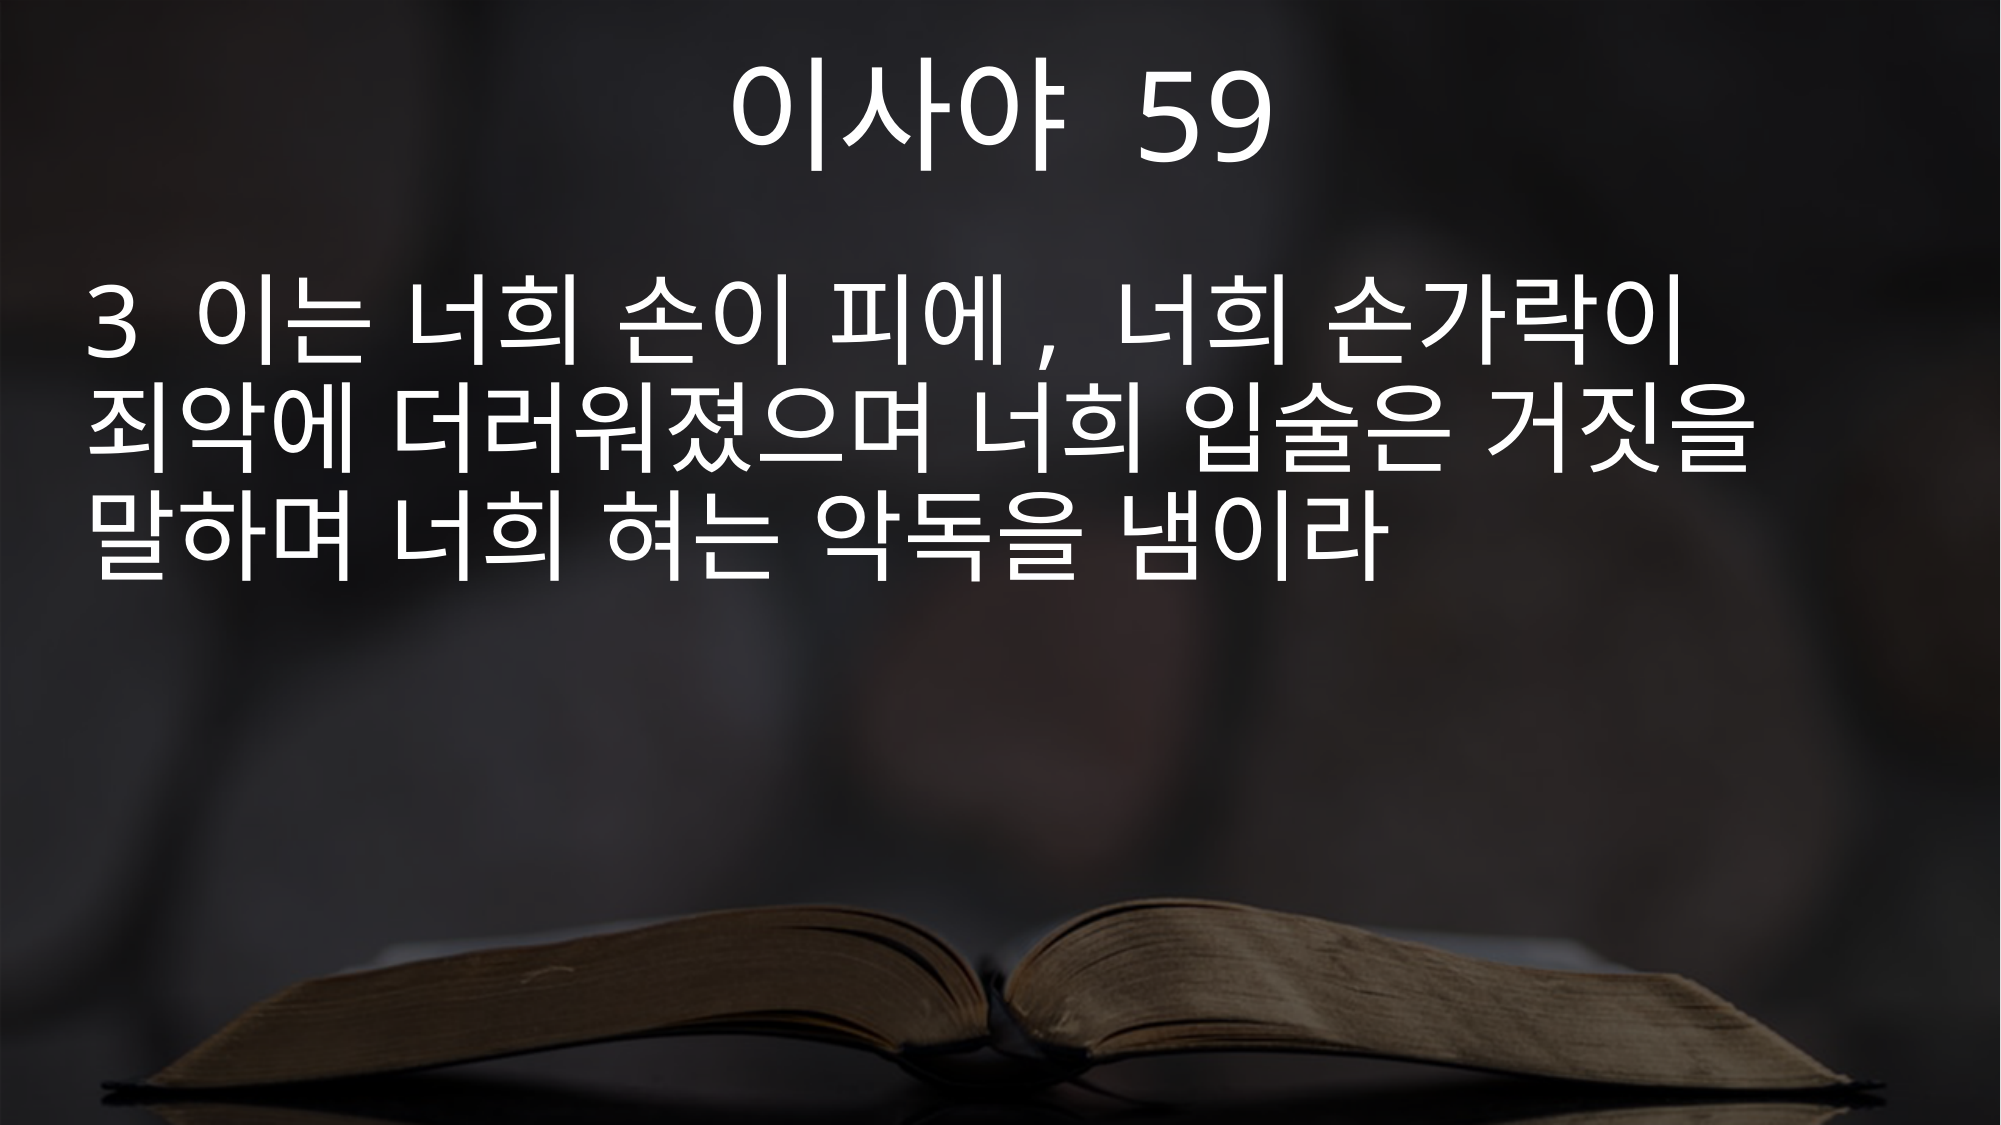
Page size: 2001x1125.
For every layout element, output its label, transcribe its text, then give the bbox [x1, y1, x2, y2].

footer 이사야 59 [0, 32, 2000, 192]
picture [0, 0, 2001, 1125]
list 3 이는 너희 손이 피에, 너희 손가락이 죄악에 더러워졌으며 너희 입술은 거짓을 말하며 너희 혀는 악독을 냄이라 [69, 263, 1953, 423]
